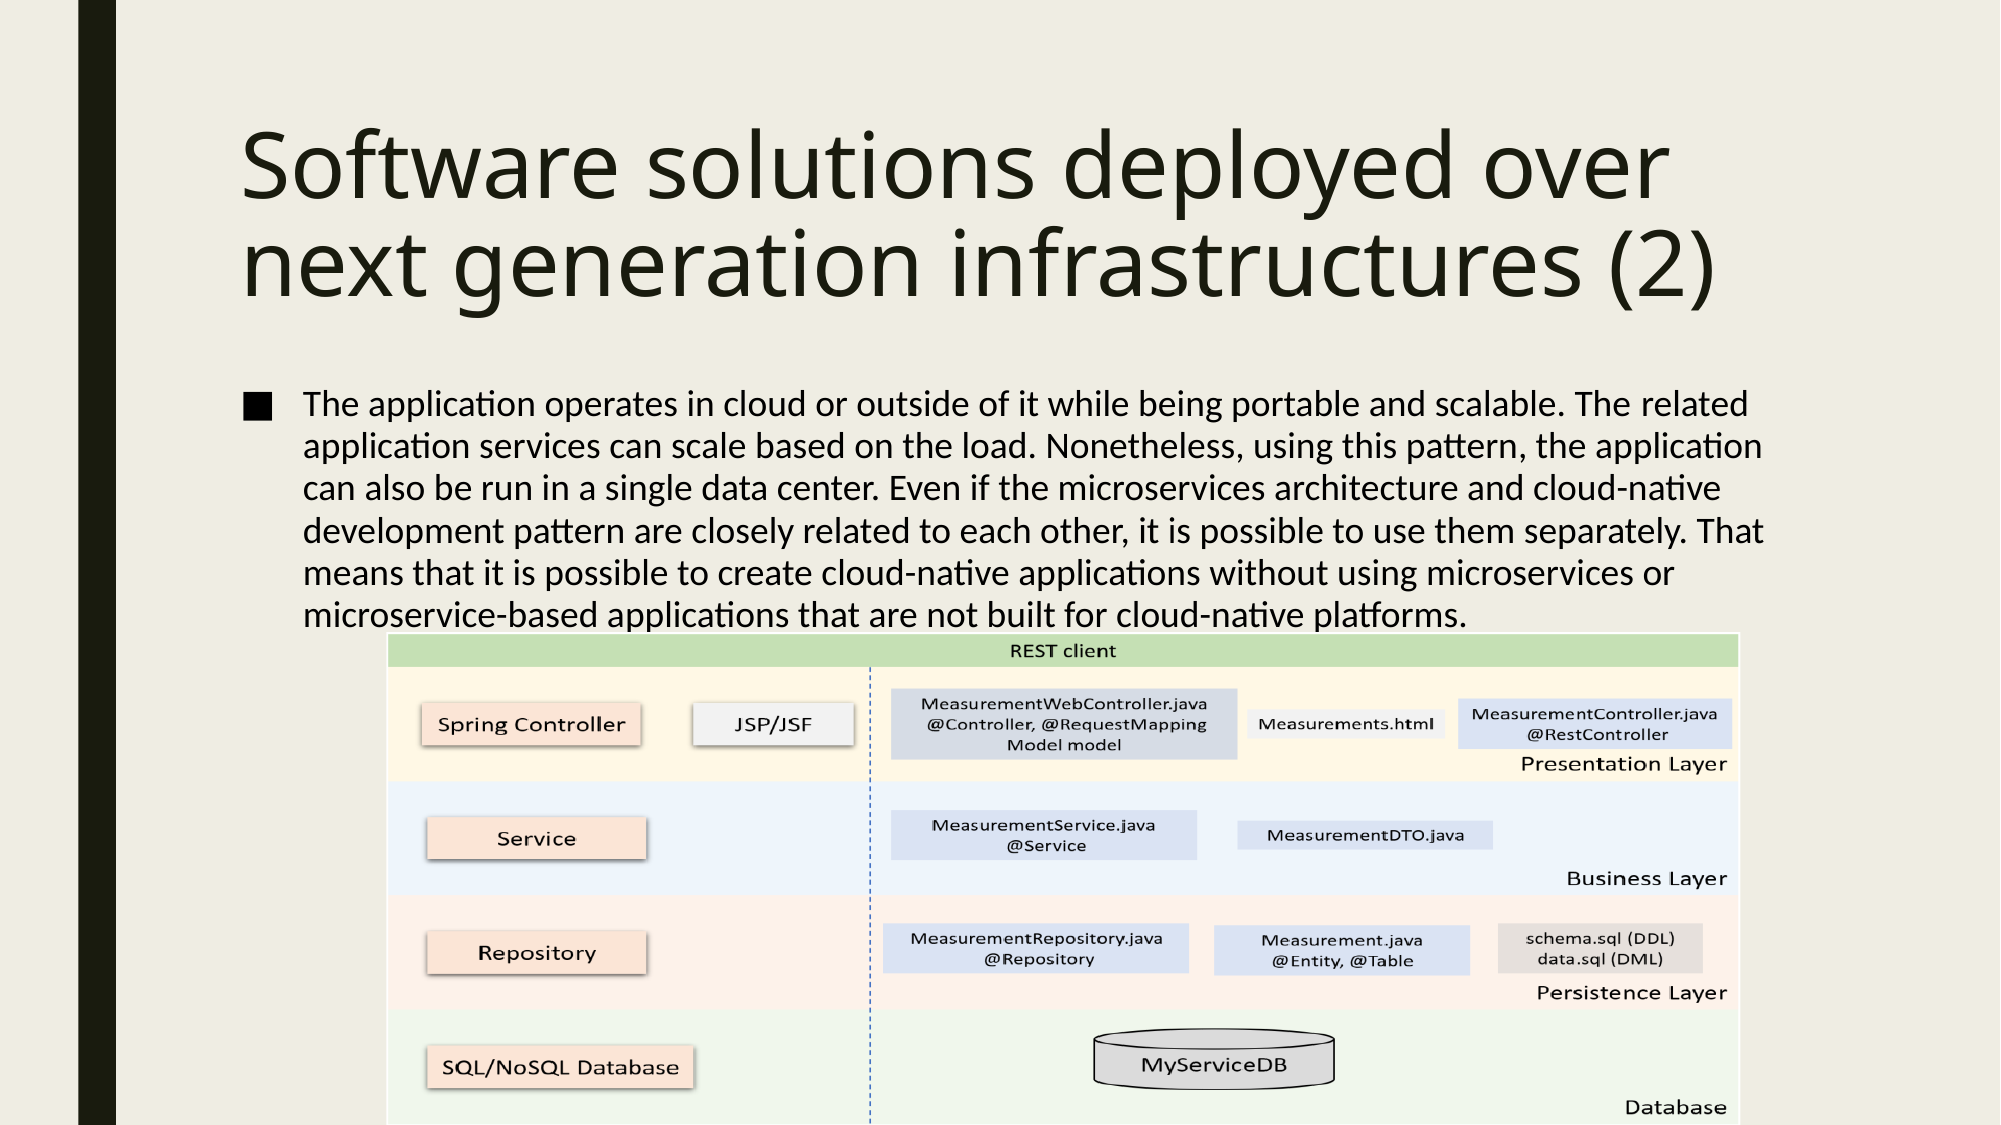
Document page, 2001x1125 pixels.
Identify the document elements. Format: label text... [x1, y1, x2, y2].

picture [386, 632, 1741, 1125]
title Software solutions deployed over next generation infrastructures (2) [225, 112, 1800, 357]
list The application operates in cloud or outside of it while being portable and scalable. The related application services can scale based on the load. Nonetheless, using this pattern, the application can also be run in a single data center. Even if the microservices architecture and cloud-native development pattern are closely related to each other, it is possible to use them separately. That means that it is possible to create cloud-native applications without using microservices or microservice-based applications that are not built for cloud-native platforms. [225, 375, 1800, 963]
